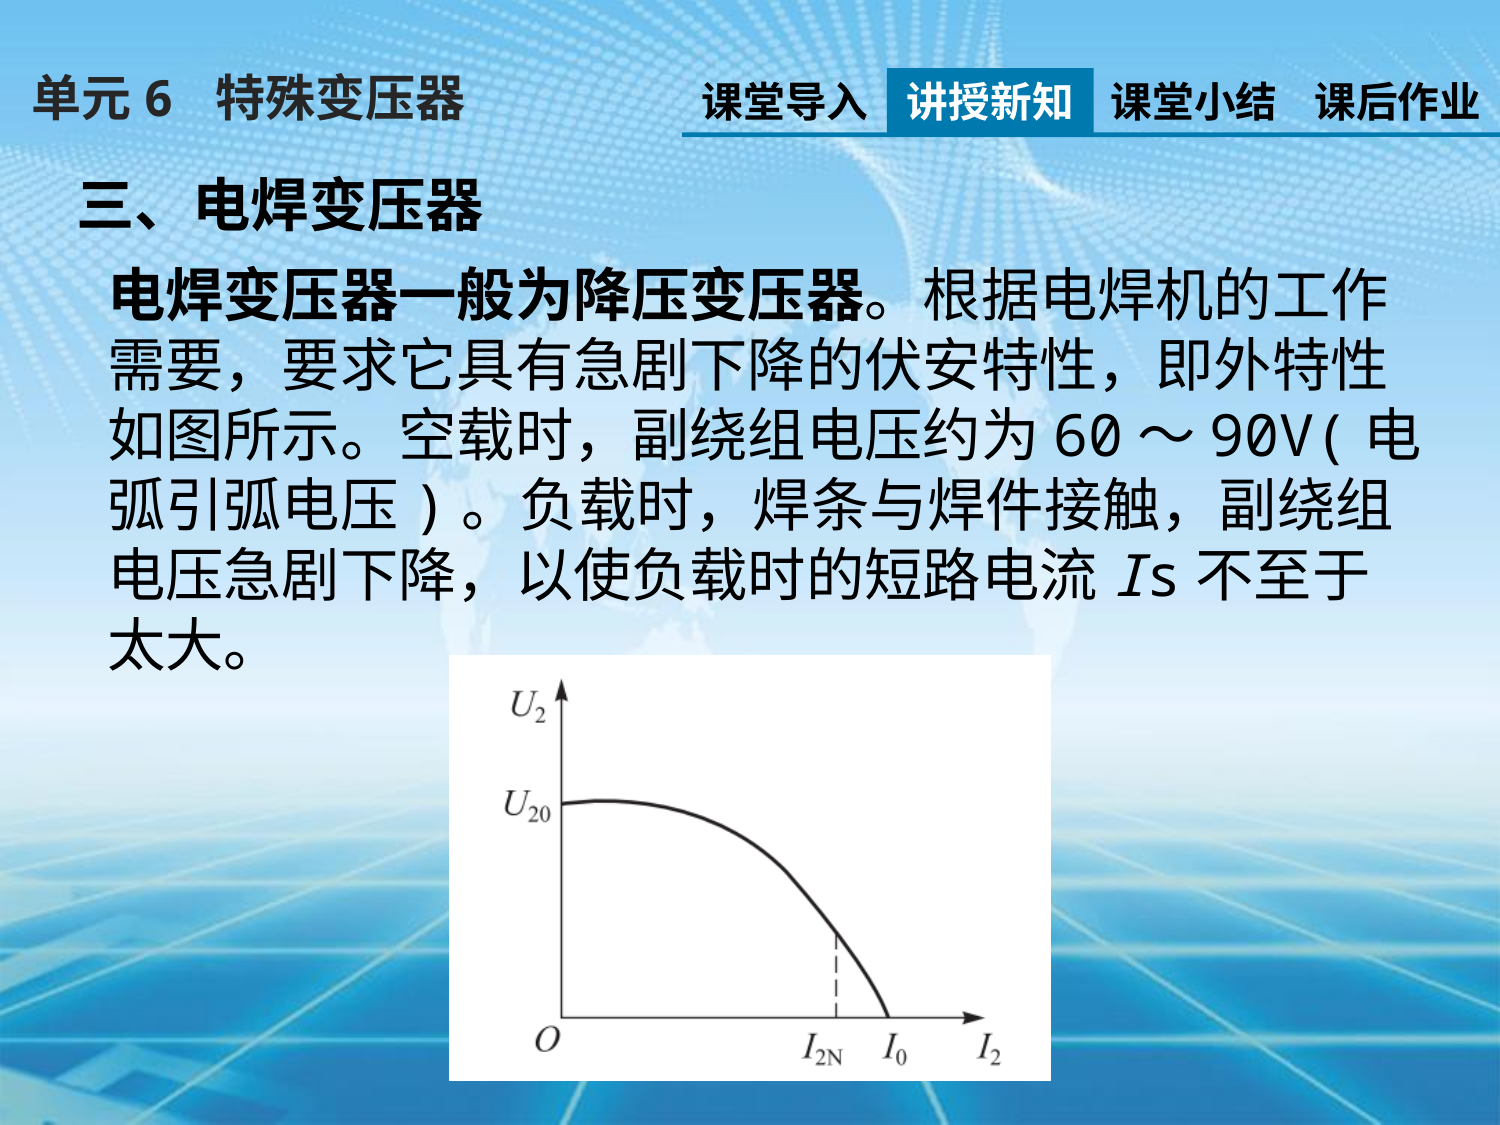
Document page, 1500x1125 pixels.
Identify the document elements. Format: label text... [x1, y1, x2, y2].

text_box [16, 59, 1500, 135]
picture [0, 0, 1500, 1125]
text_box 电焊变压器一般为降压变压器。根据电焊机的工作需要，要求它具有急剧下降的伏安特性，即外特性如图所示。空载时，副绕组电压约为60～90V(电弧引弧电压)。负载时，焊条与焊件接触，副绕组电压急剧下降，以使负载时的短路电流Is不至于太大。 [92, 250, 1439, 630]
text_box 三、电焊变压器 [61, 141, 599, 265]
